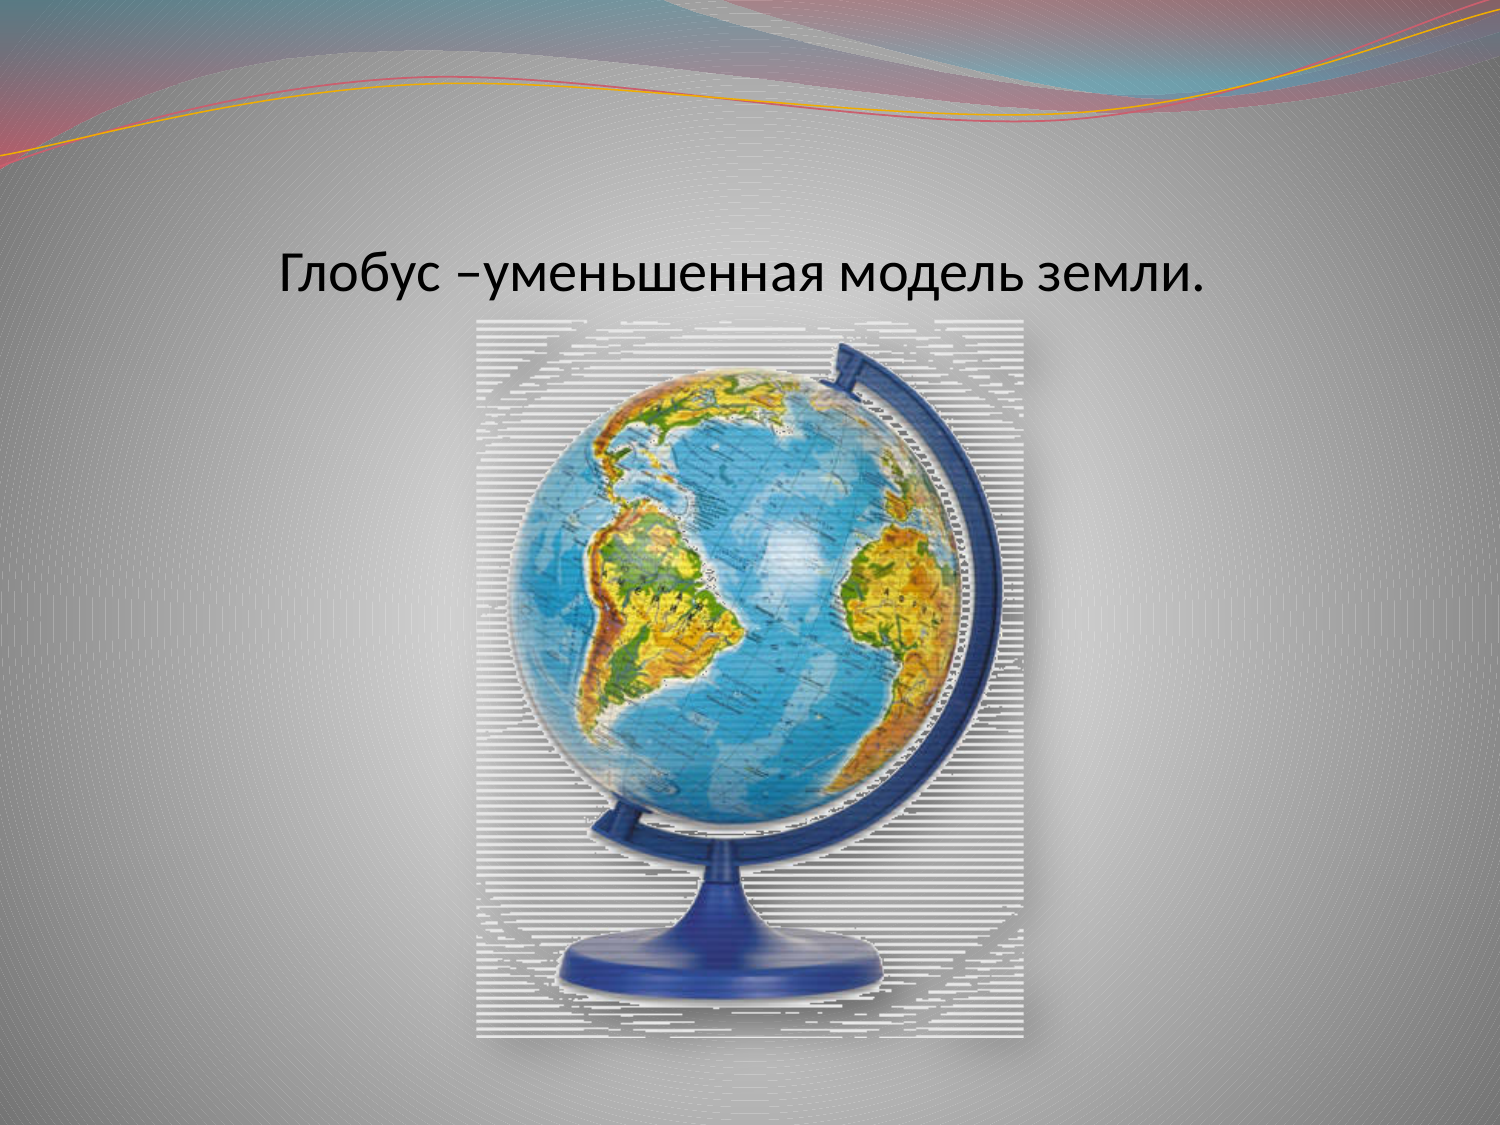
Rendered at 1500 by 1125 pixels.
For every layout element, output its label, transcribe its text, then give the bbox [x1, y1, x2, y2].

title Глобус –уменьшенная модель земли. [75, 115, 1425, 303]
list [476, 317, 1024, 1038]
